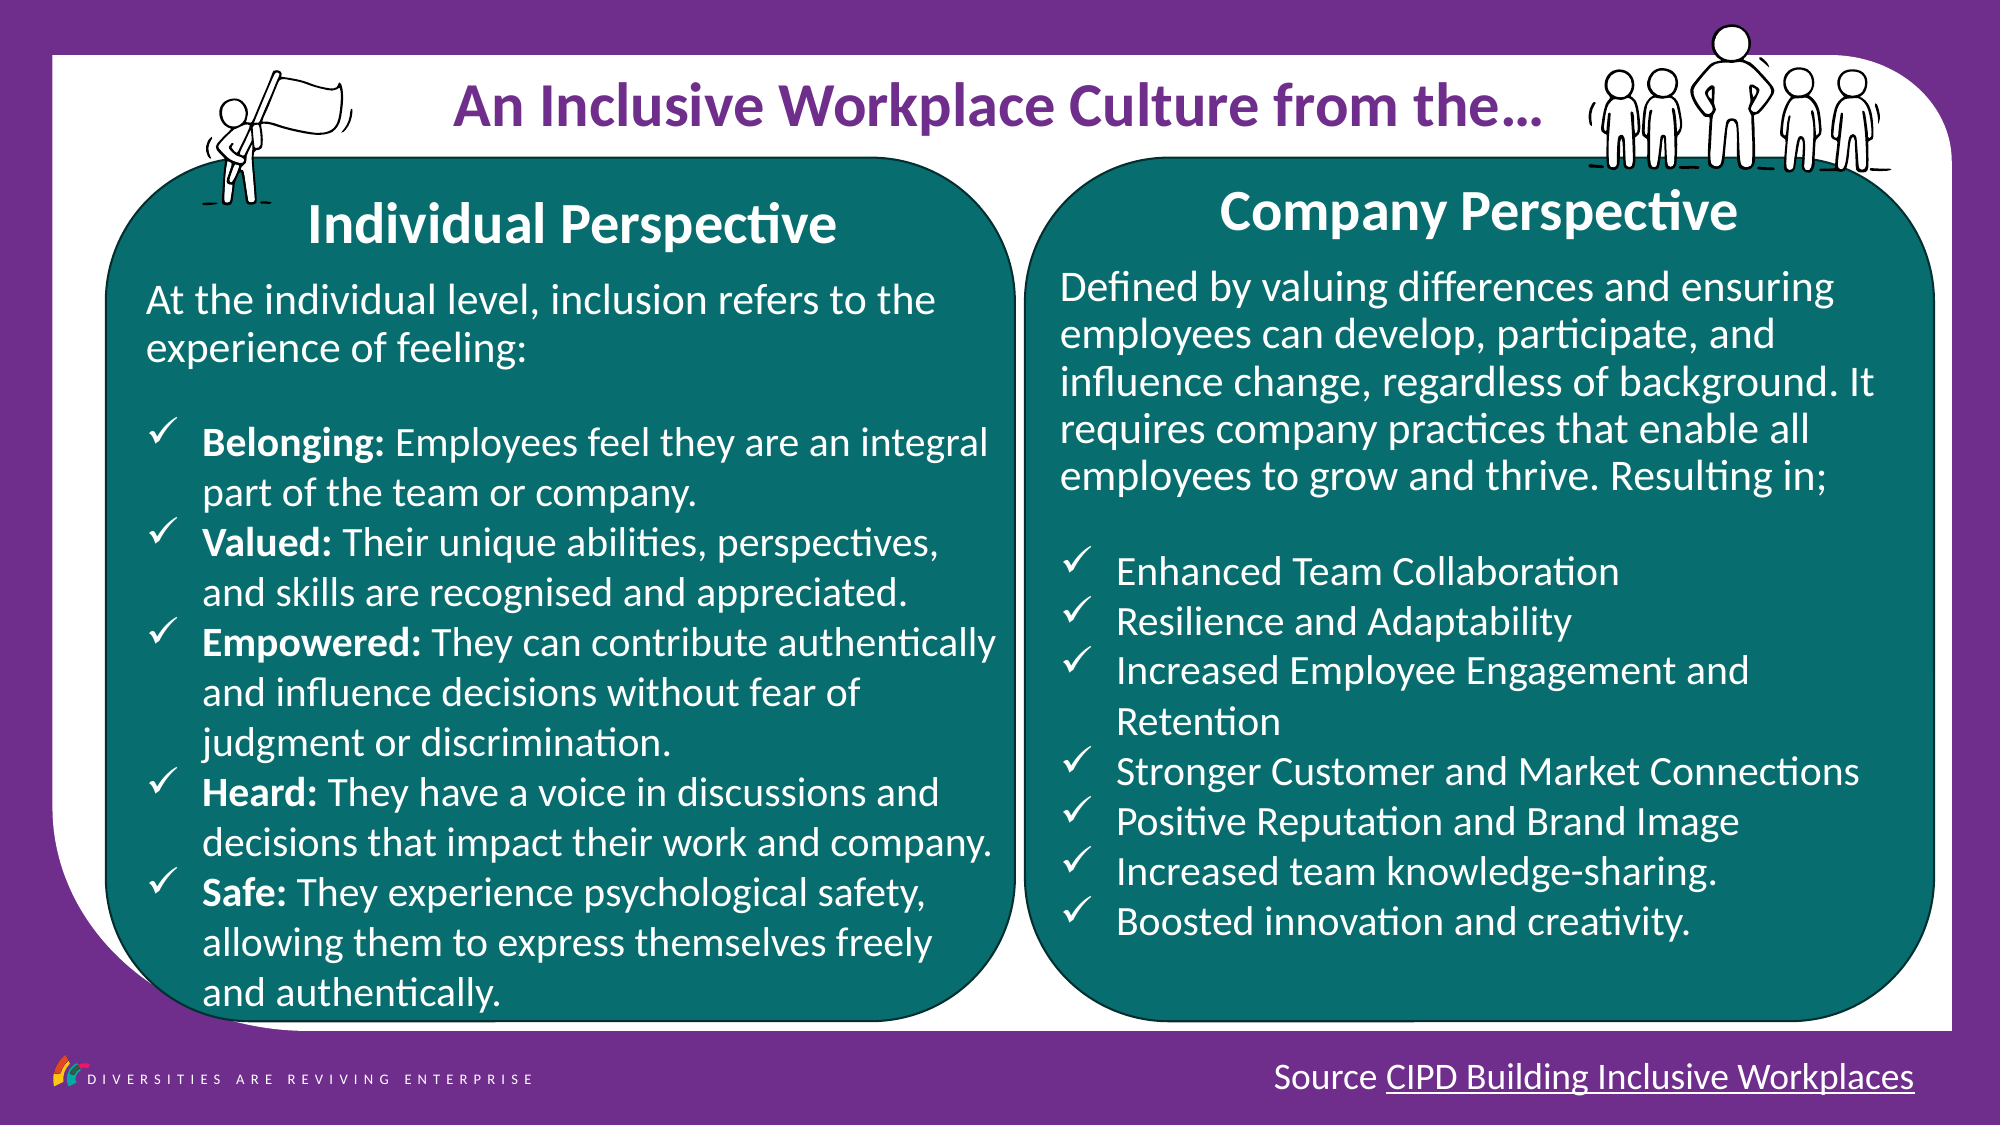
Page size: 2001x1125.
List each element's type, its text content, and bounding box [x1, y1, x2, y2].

list Individual Perspective At the individual level, inclusion refers to the experience of feeling: Belonging: Employees feel they are an integral part of the team or company. Valued: Their unique abilities, perspectives, and skills are recognised and appreciated. Empowered: They can contribute authentically and influence decisions without fear of judgment or discrimination. Heard: They have a voice in discussions and decisions that impact their work and company. Safe: They experience psychological safety, allowing them to express themselves freely and authentically. [130, 198, 1015, 818]
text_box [1588, 24, 1892, 173]
text_box Company Perspective Defined by valuing differences and ensuring employees can develop, participate, and influence change, regardless of background. It requires company practices that enable all employees to grow and thrive. Resulting in; Enhanced Team Collaboration Resilience and Adaptability Increased Employee Engagement and Retention Stronger Customer and Market Connections Positive Reputation and Brand Image Increased team knowledge-sharing. Boosted innovation and creativity. [1044, 172, 1914, 805]
text_box Source CIPD Building Inclusive Workplaces [1259, 1044, 1931, 1104]
text_box [1023, 226, 1936, 1023]
list An Inclusive Workplace Culture from the… [130, 65, 1588, 198]
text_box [201, 70, 353, 206]
text_box [104, 219, 1016, 1023]
